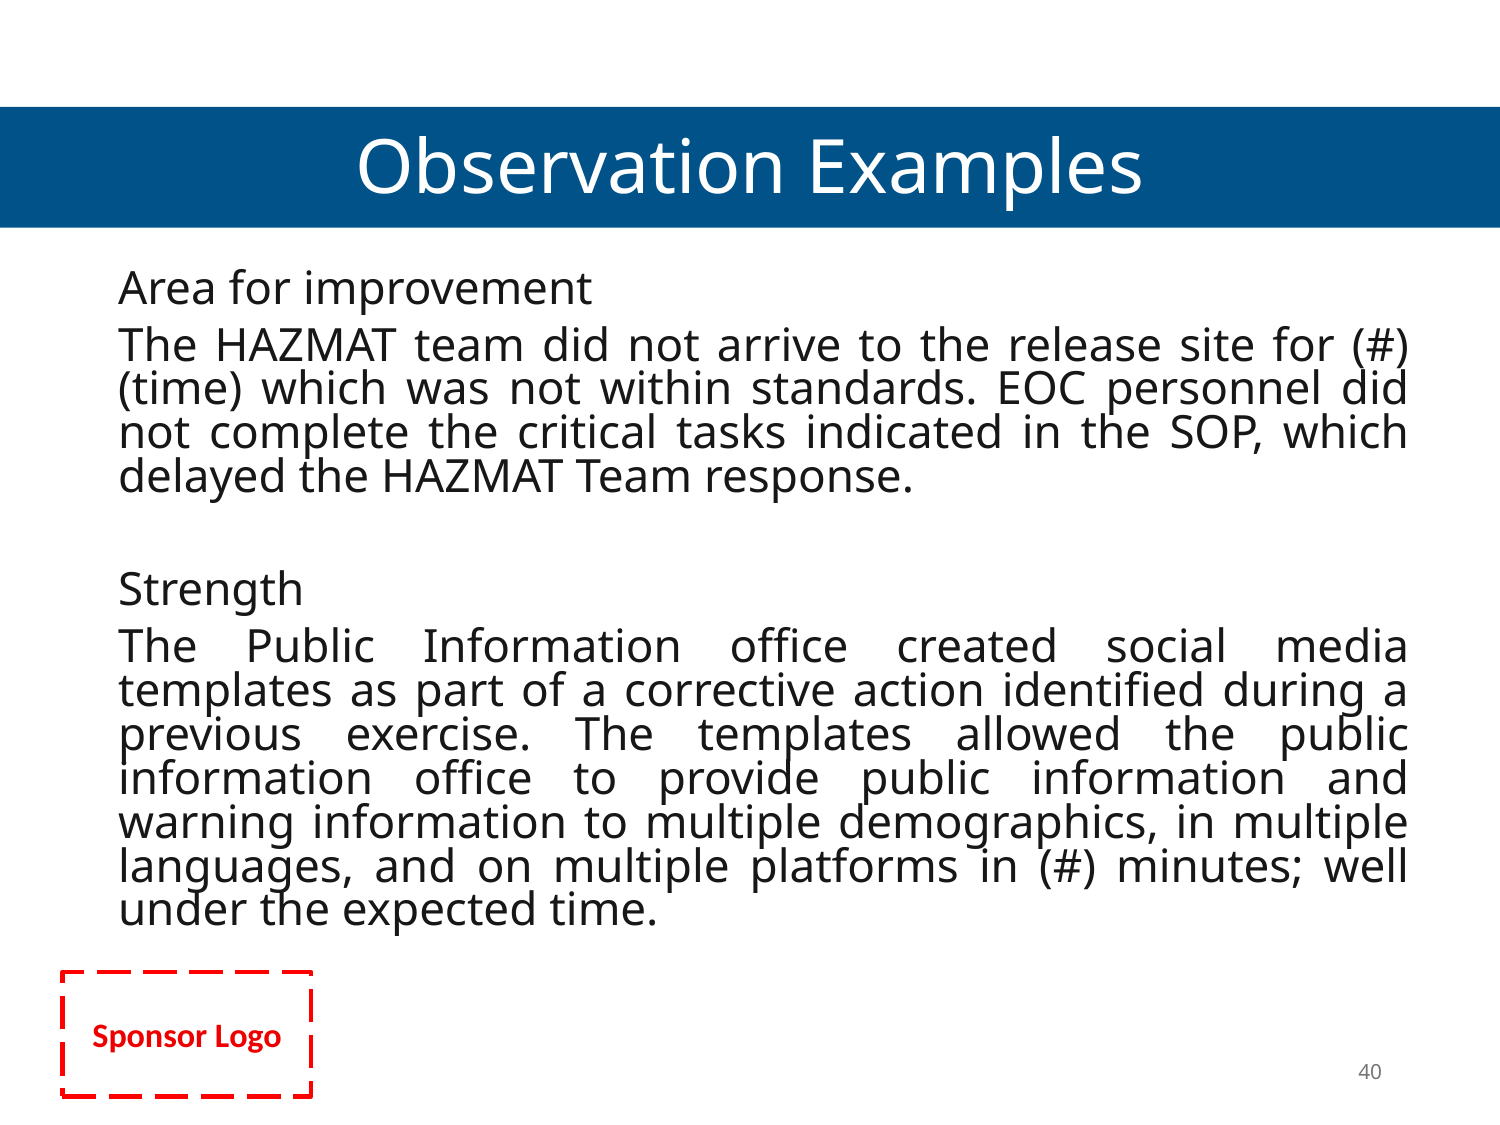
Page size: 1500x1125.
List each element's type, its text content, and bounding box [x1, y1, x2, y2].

slide_number 40 [1059, 1042, 1397, 1103]
text_box [0, 105, 1500, 230]
list Area for improvement The HAZMAT team did not arrive to the release site for (#) (time) which was not within standards. EOC personnel did not complete the critical tasks indicated in the SOP, which delayed the HAZMAT Team response. Strength The Public Information office created social media templates as part of a corrective action identified during a previous exercise. The templates allowed the public information office to provide public information and warning information to multiple demographics, in multiple languages, and on multiple platforms in (#) minutes; well under the expected time. [103, 262, 1425, 925]
title Observation Examples [103, 110, 1397, 228]
